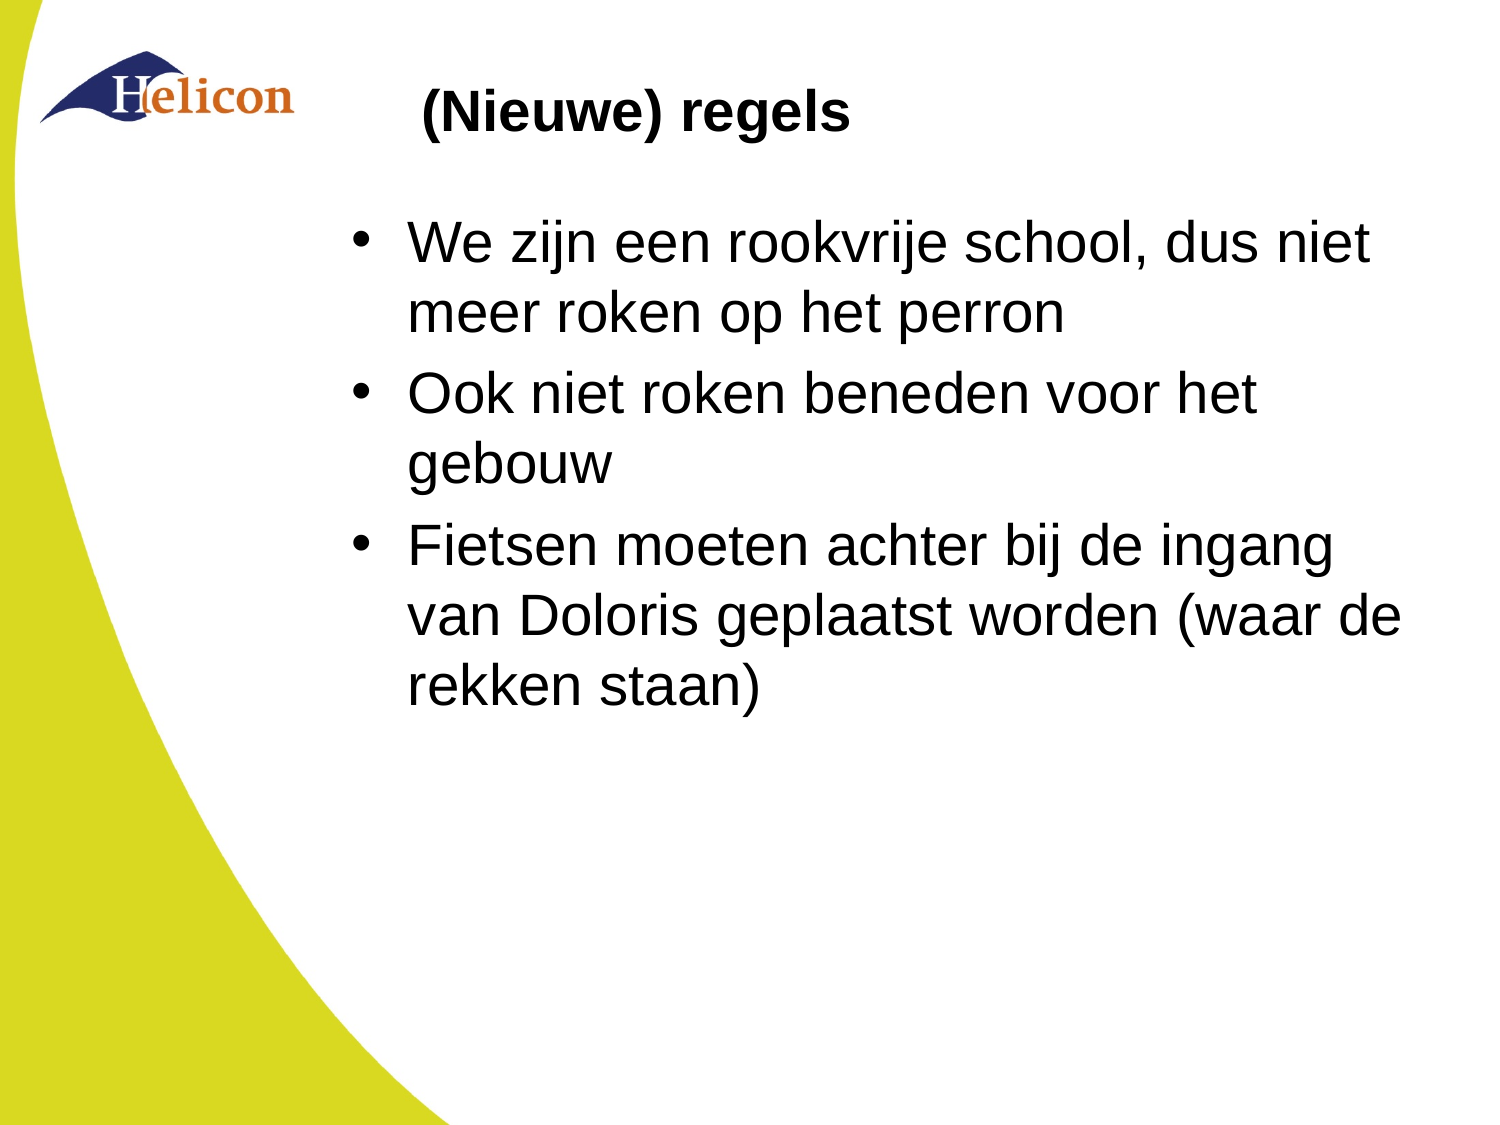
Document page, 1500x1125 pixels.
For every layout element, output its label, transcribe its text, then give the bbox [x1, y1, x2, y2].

title (Nieuwe) regels [324, 54, 1415, 161]
list We zijn een rookvrije school, dus niet meer roken op het perron Ook niet roken beneden voor het gebouw Fietsen moeten achter bij de ingang van Doloris geplaatst worden (waar de rekken staan) [336, 196, 1425, 1005]
picture [0, 0, 1500, 1125]
